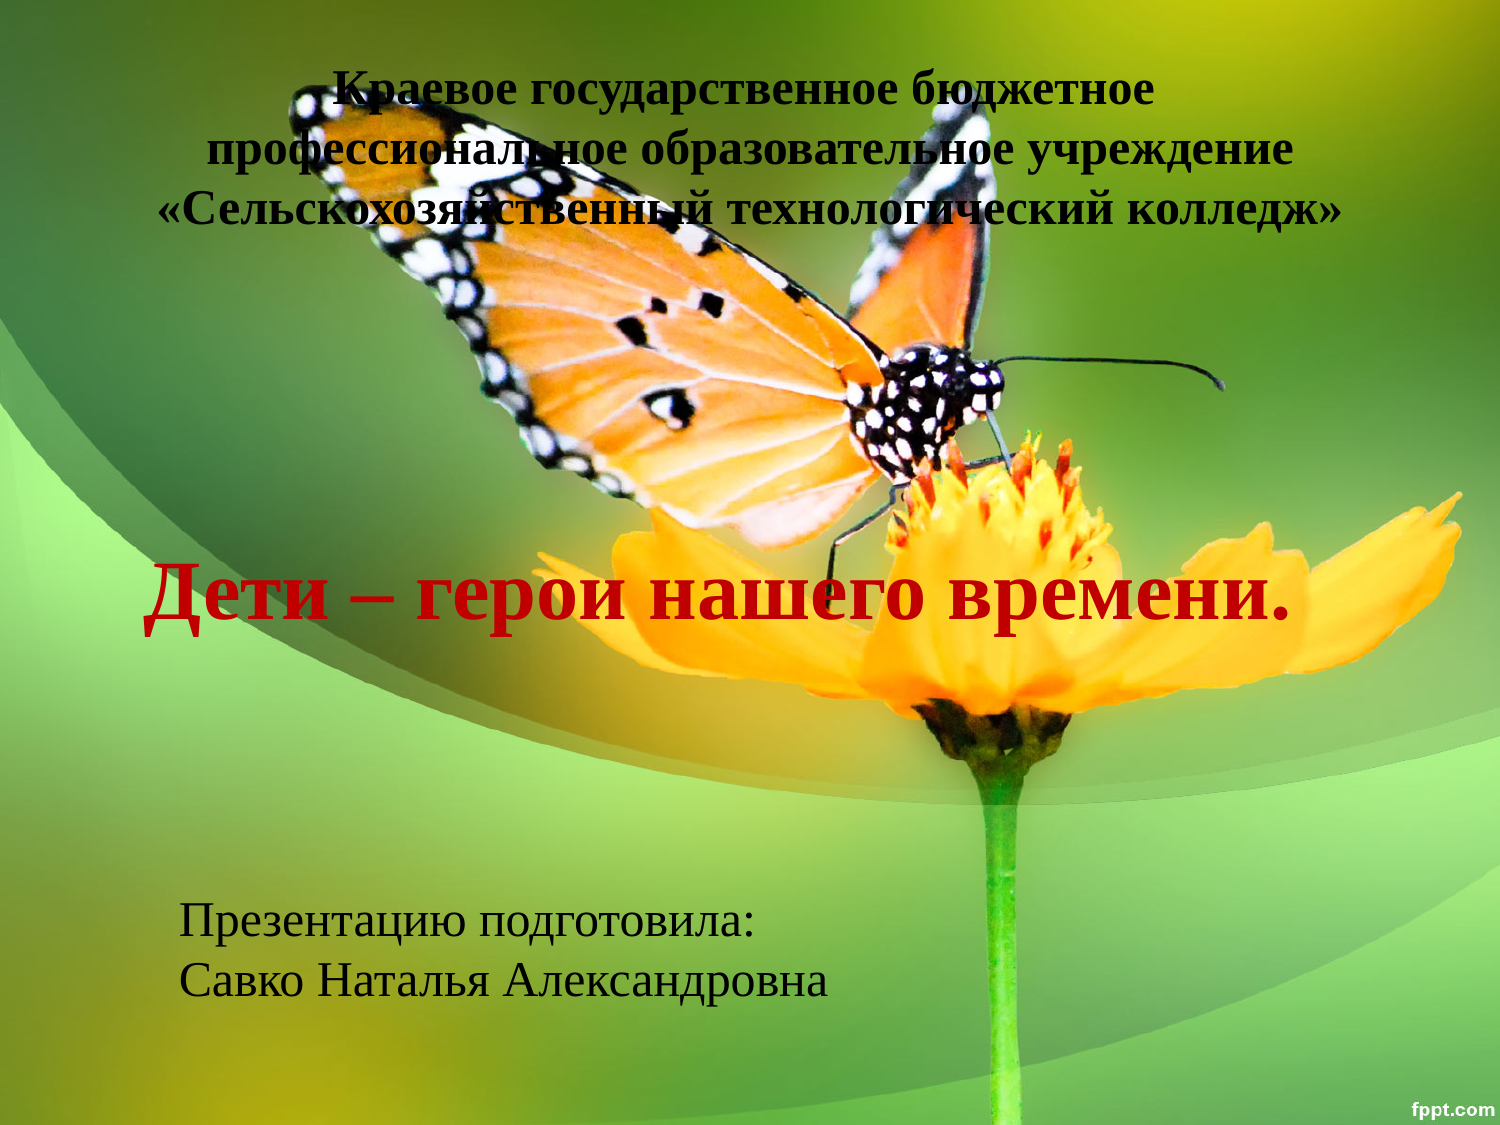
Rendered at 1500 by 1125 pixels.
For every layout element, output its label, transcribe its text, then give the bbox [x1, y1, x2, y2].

text_box Краевое государственное бюджетное профессиональное образовательное учреждение «Сельскохозяйственный технологический колледж» [70, 46, 1430, 242]
picture [0, 0, 1500, 1125]
title Дети – герои нашего времени. [128, 515, 1404, 657]
text_box Презентацию подготовила: Савко Наталья Александровна [163, 878, 1453, 1014]
